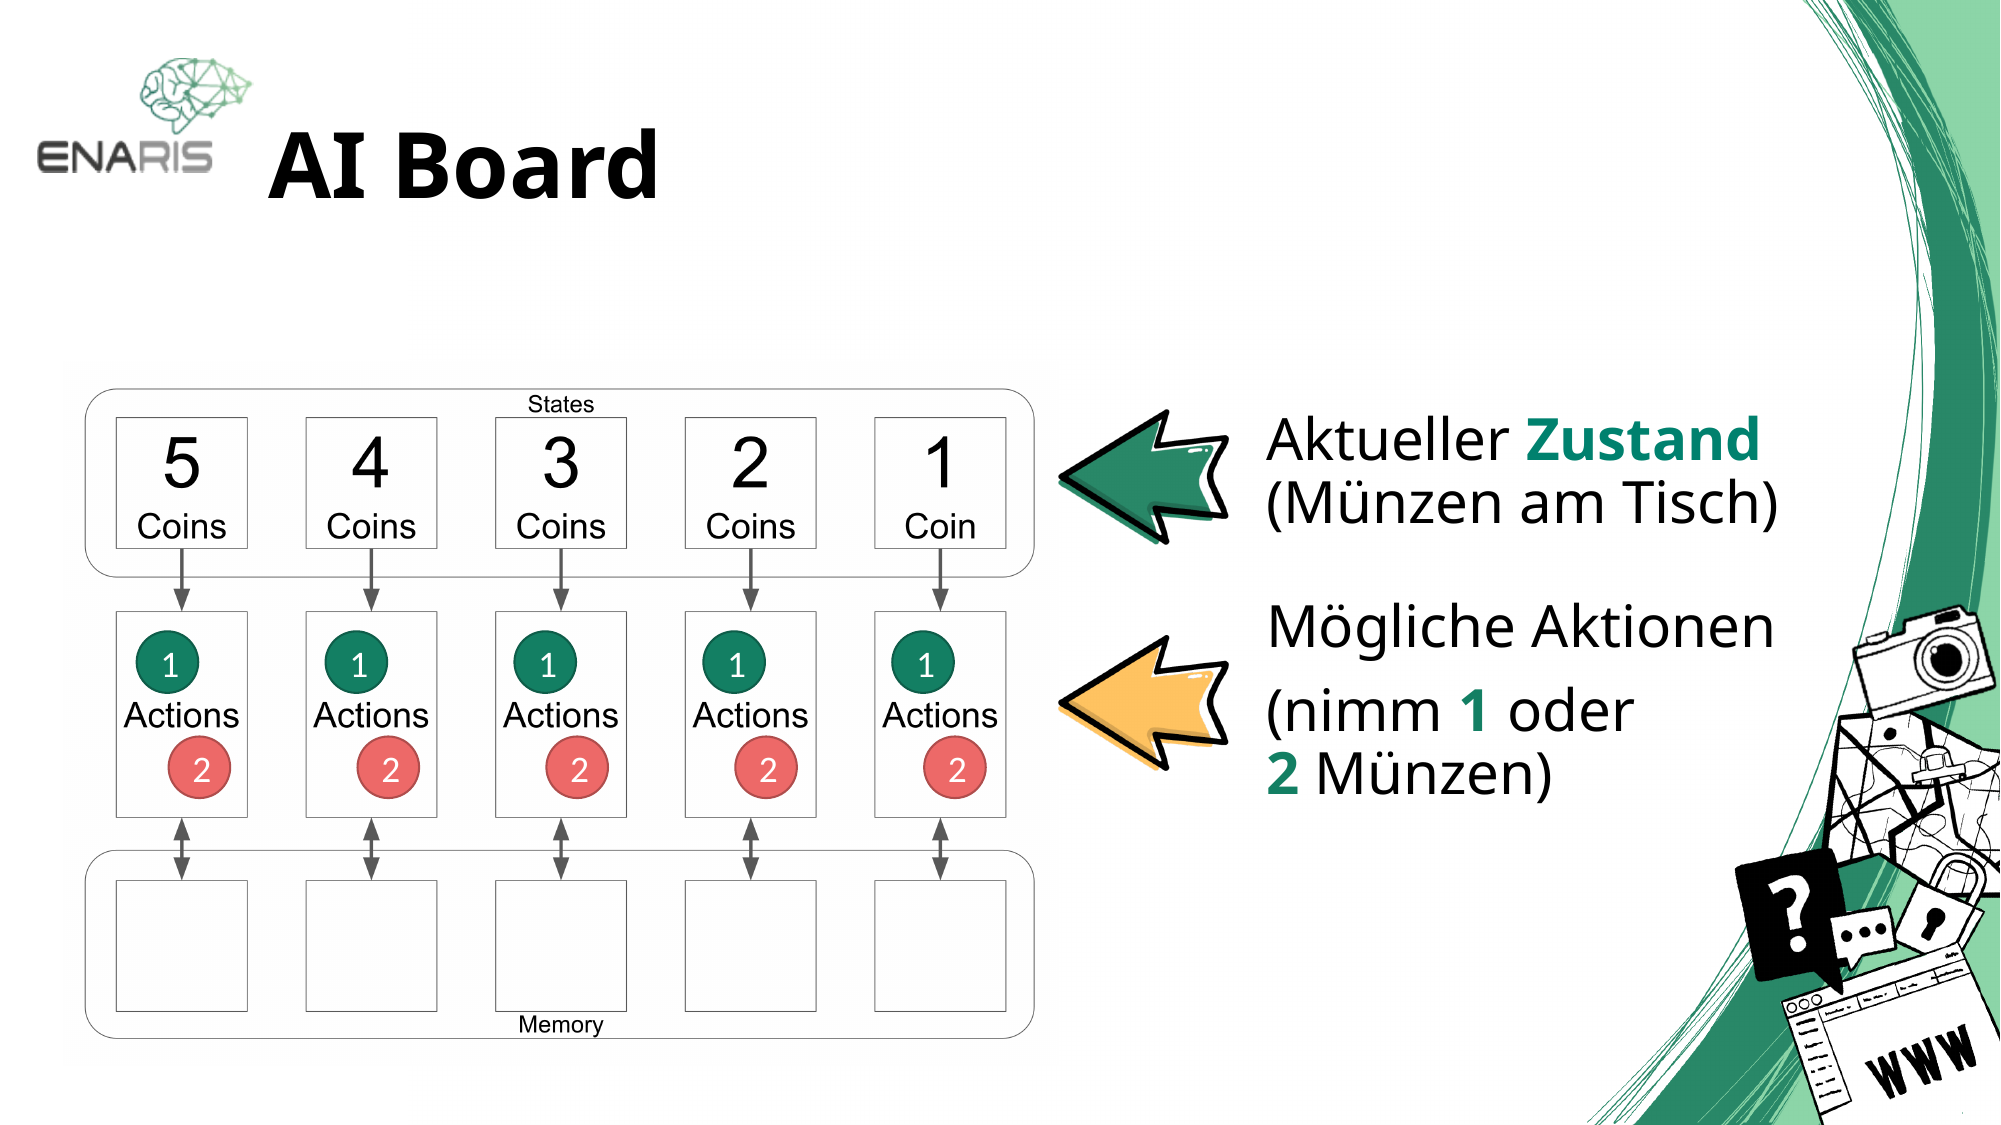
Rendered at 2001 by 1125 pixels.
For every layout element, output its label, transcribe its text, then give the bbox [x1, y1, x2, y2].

picture [37, 58, 254, 173]
text_box Mögliche Aktionen (nimm 1 oder 2 Münzen) [1251, 589, 1832, 737]
title AI Board [253, 59, 1863, 278]
text_box Aktueller Zustand (Münzen am Tisch) [1251, 403, 1863, 550]
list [63, 361, 1059, 1066]
picture [408, 0, 2000, 1125]
